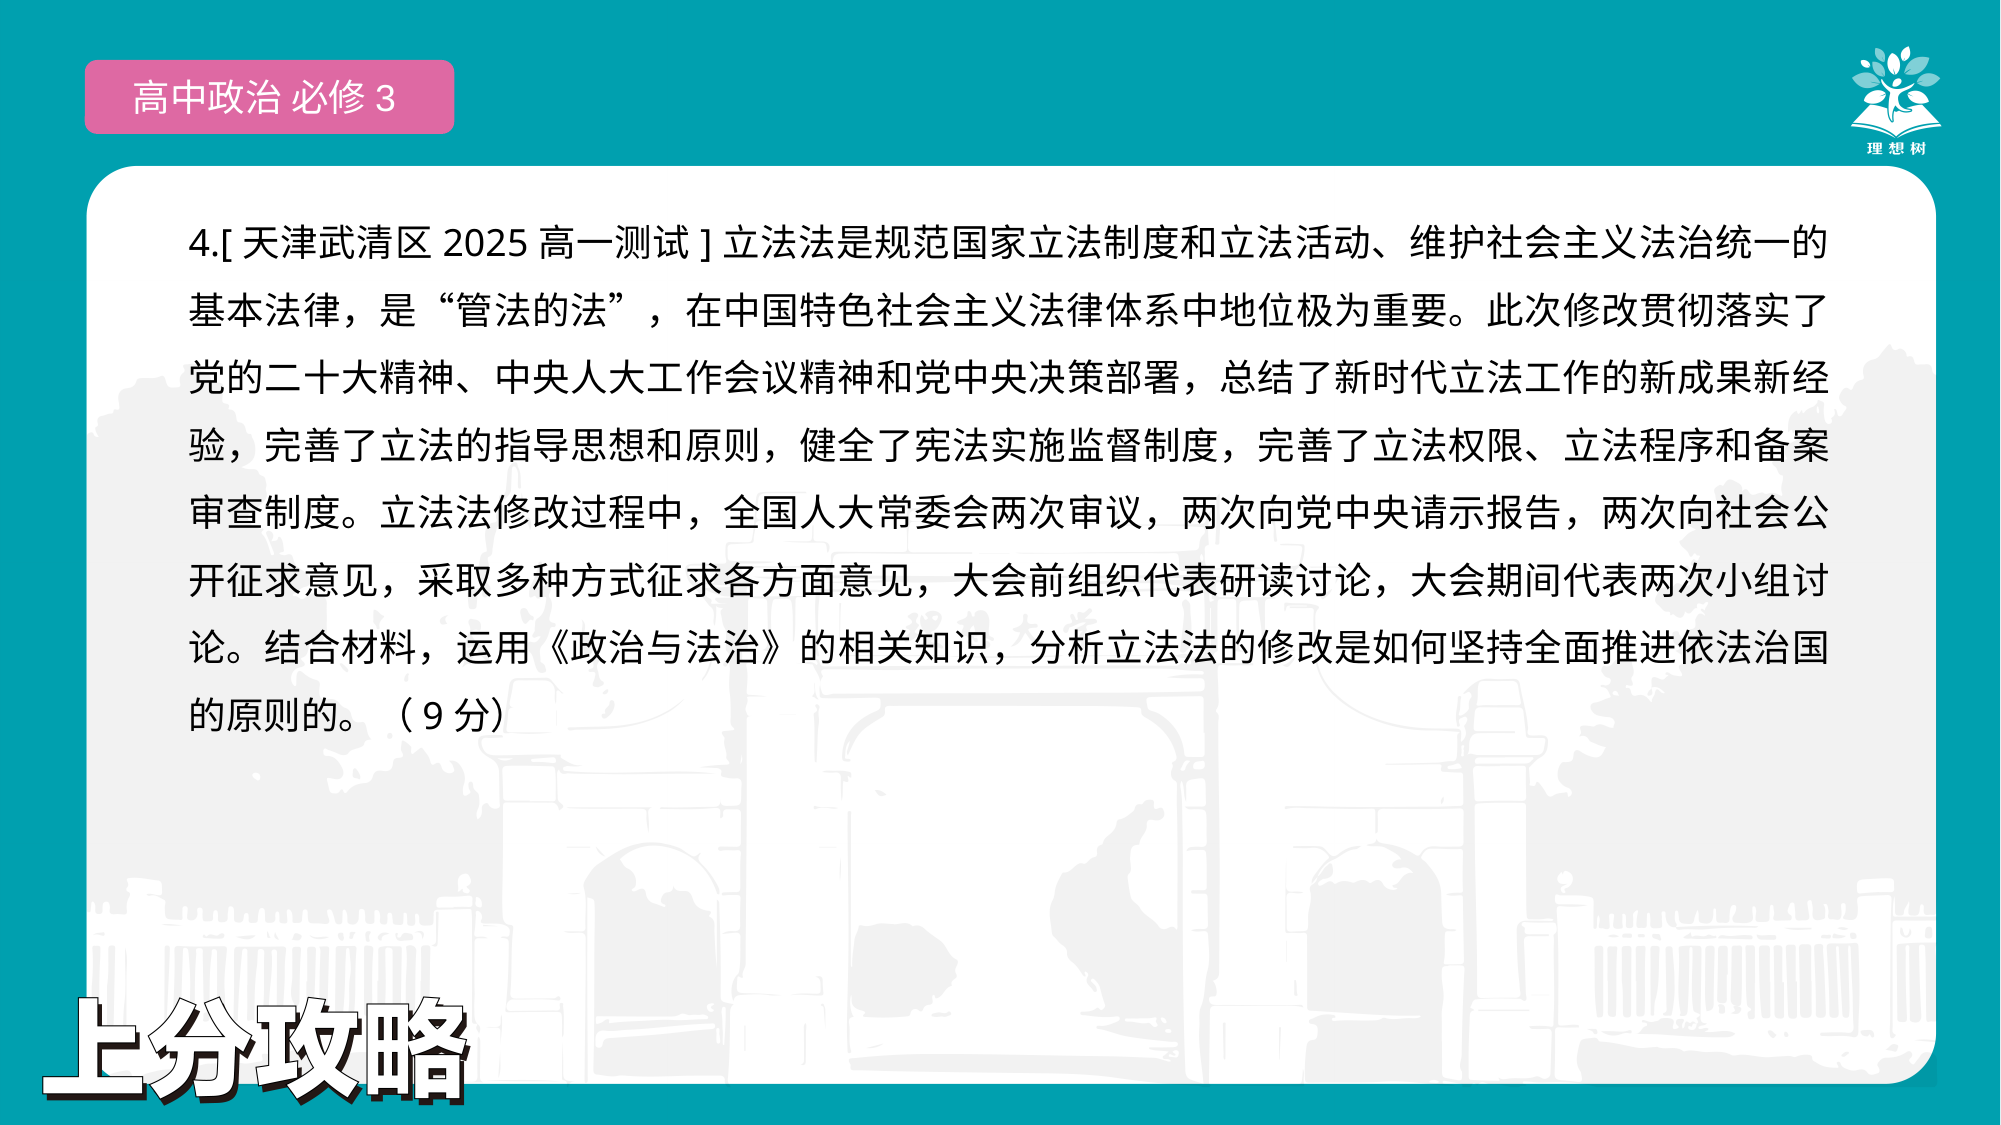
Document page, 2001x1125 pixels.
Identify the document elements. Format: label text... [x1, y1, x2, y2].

text_box 高中政治 必修3 [83, 58, 456, 135]
picture [0, 0, 2001, 1125]
text_box 4.[天津武清区2025高一测试]立法法是规范国家立法制度和立法活动、维护社会主义法治统一的基本法律，是“管法的法”，在中国特色社会主义法律体系中地位极为重要。此次修改贯彻落实了党的二十大精神、中央人大工作会议精神和党中央决策部署，总结了新时代立法工作的新成果新经验，完善了立法的指导思想和原则，健全了宪法实施监督制度，完善了立法权限、立法程序和备案审查制度。立法法修改过程中，全国人大常委会两次审议，两次向党中央请示报告，两次向社会公开征求意见，采取多种方式征求各方面意见，大会前组织代表研读讨论，大会期间代表两次小组讨论。结合材料，运用《政治与法治》的相关知识，分析立法法的修改是如何坚持全面推进依法治国的原则的。（9分） [173, 189, 1845, 798]
